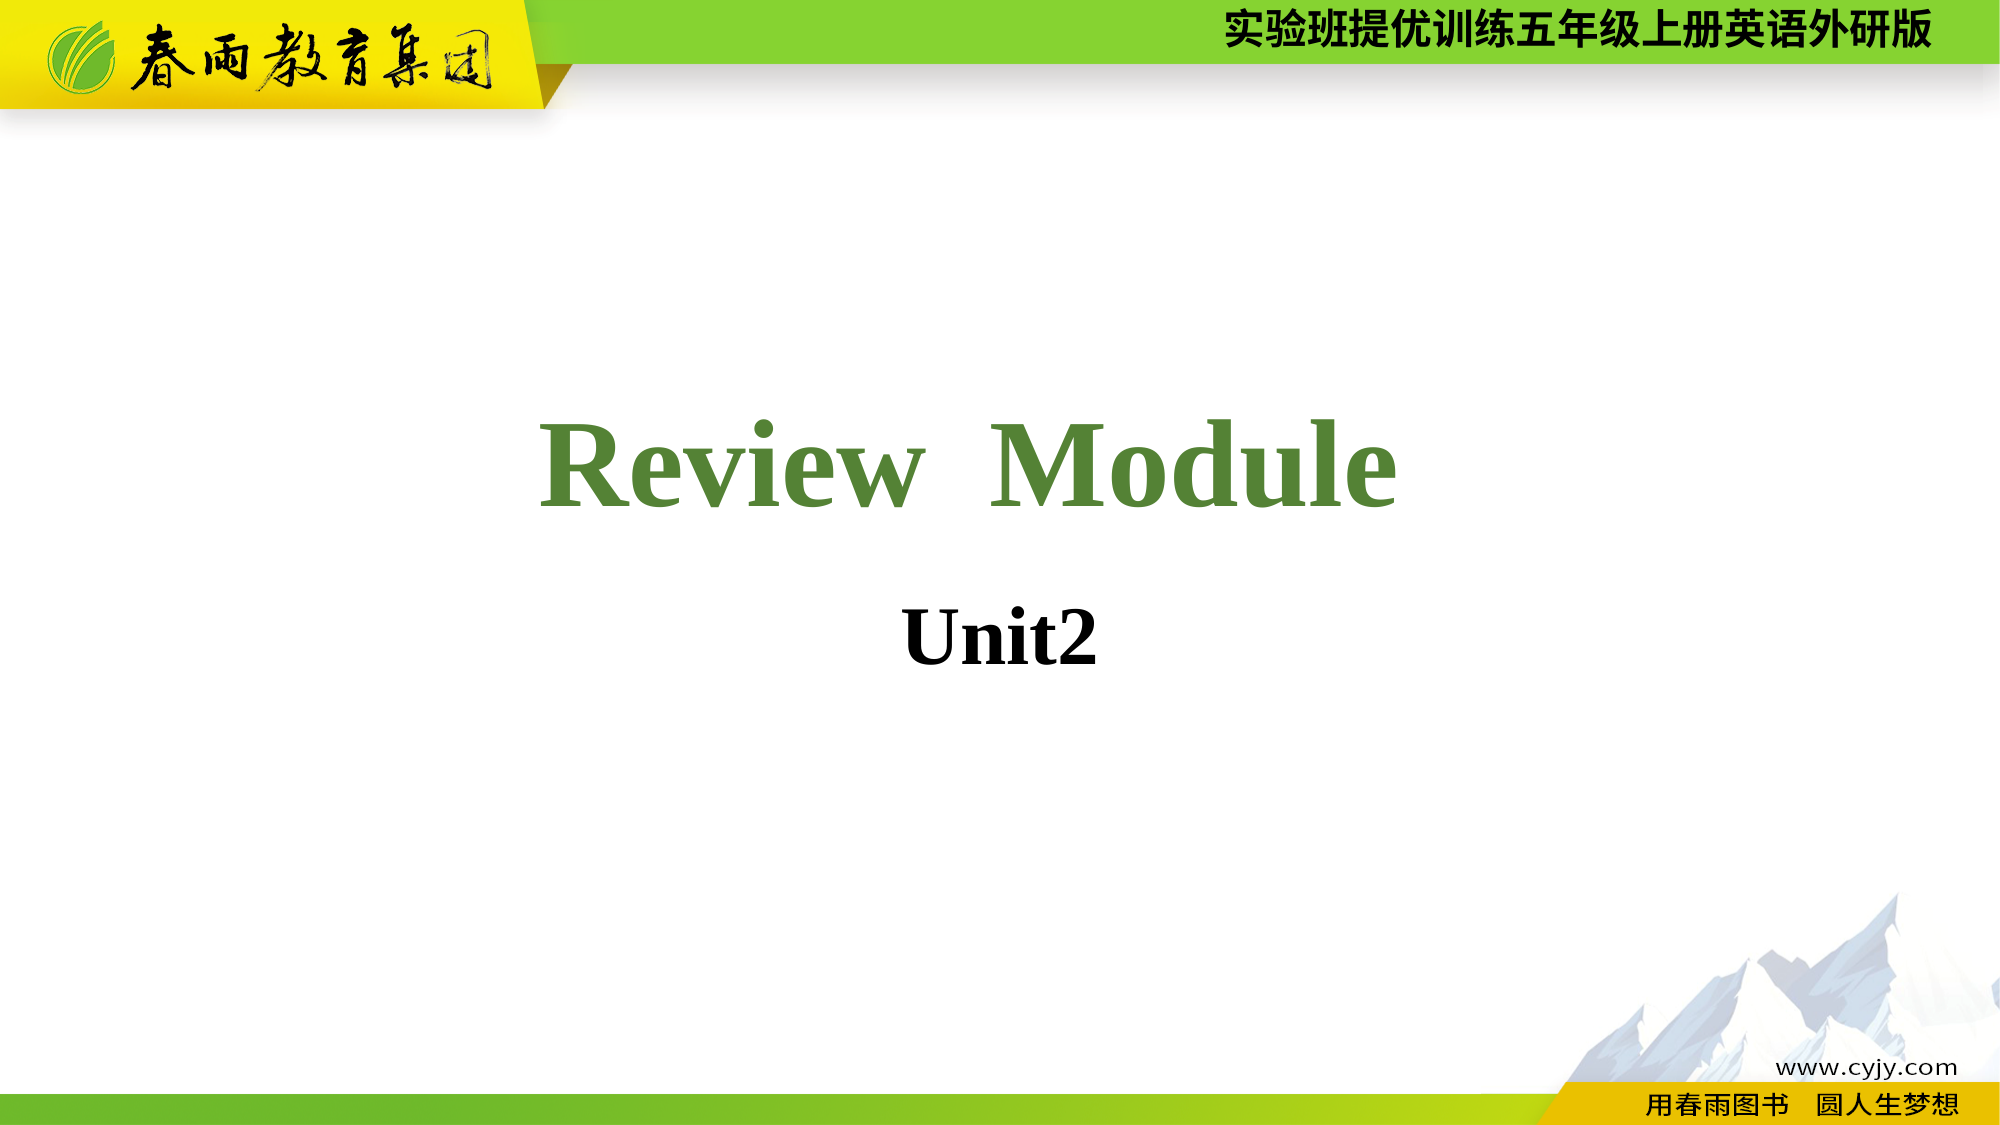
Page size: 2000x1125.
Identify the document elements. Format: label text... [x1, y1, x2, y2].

picture [0, 0, 2000, 298]
text_box Review Module Unit2 [0, 298, 2000, 689]
picture [0, 689, 2000, 1125]
